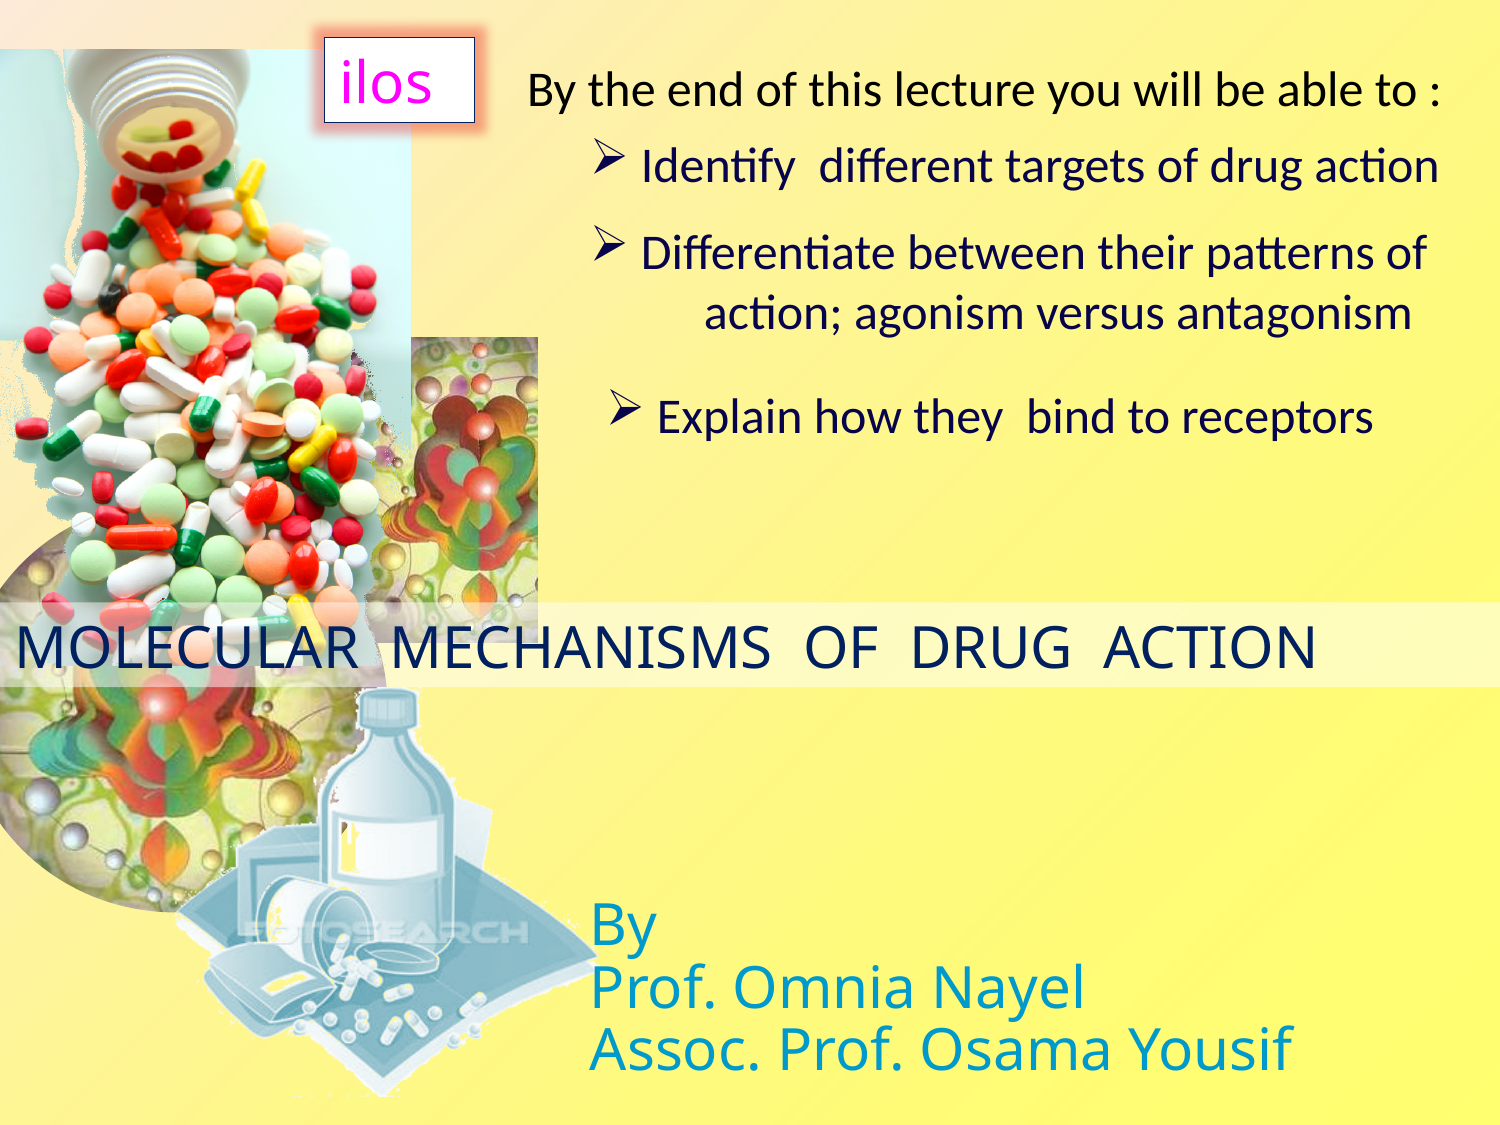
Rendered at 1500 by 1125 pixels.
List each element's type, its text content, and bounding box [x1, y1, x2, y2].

text_box By the end of this lecture you will be able to : [512, 49, 1500, 124]
text_box Explain how they bind to receptors [591, 376, 1475, 451]
picture [0, 49, 601, 1098]
text_box MOLECULAR MECHANISMS OF DRUG ACTION [391, 602, 1500, 688]
text_box Differentiate between their patterns of action; agonism versus antagonism [575, 212, 1459, 348]
text_box By Prof. Omnia Nayel Assoc. Prof. Osama Yousif [604, 887, 1425, 1090]
text_box ilos [324, 37, 475, 123]
text_box Identify different targets of drug action [575, 124, 1500, 200]
text_box [0, 0, 1500, 602]
text_box [0, 688, 1500, 1125]
